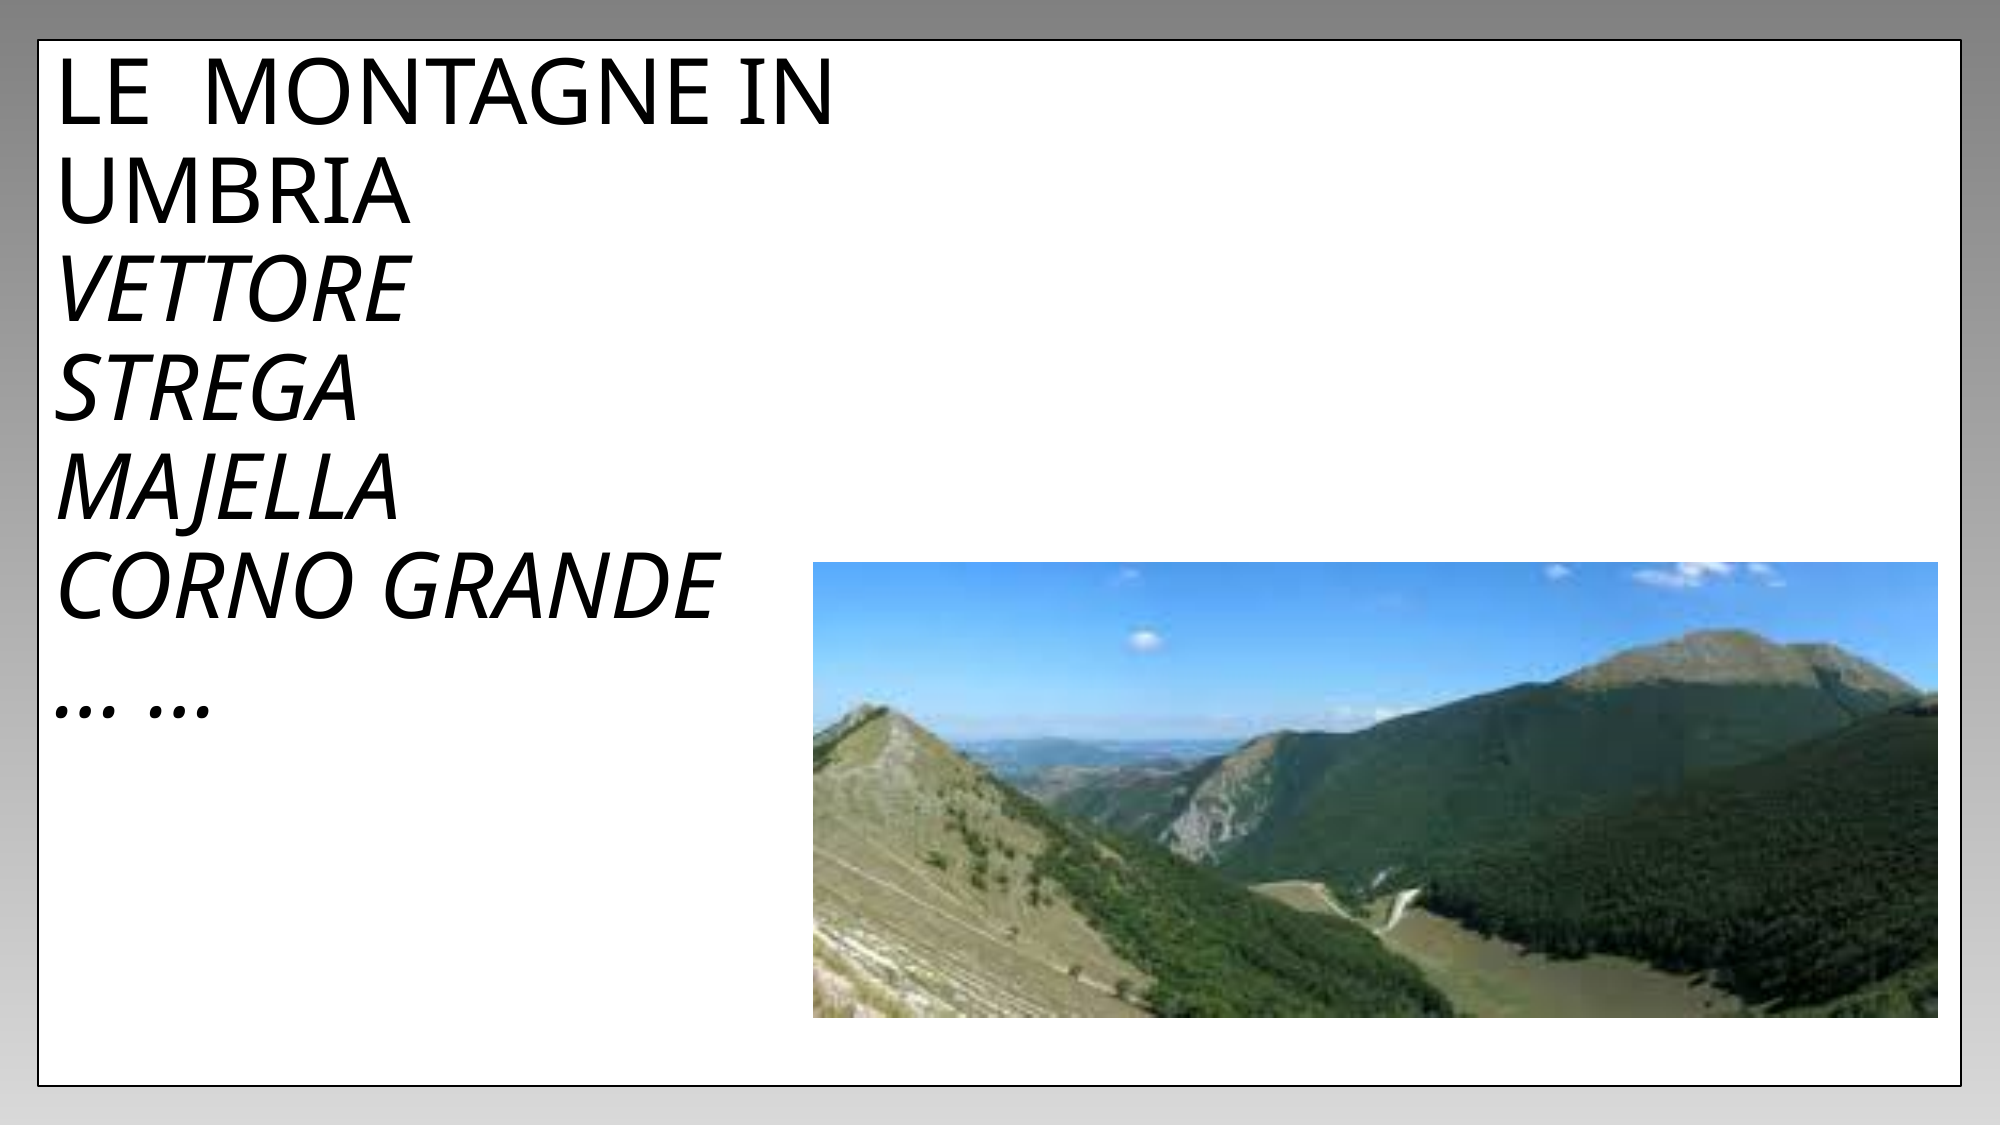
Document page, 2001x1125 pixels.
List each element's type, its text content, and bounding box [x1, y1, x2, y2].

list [813, 562, 1938, 1019]
title LE MONTAGNE IN UMBRIA VETTORE STREGA MAJELLA CORNO GRANDE … … [39, 77, 1140, 705]
